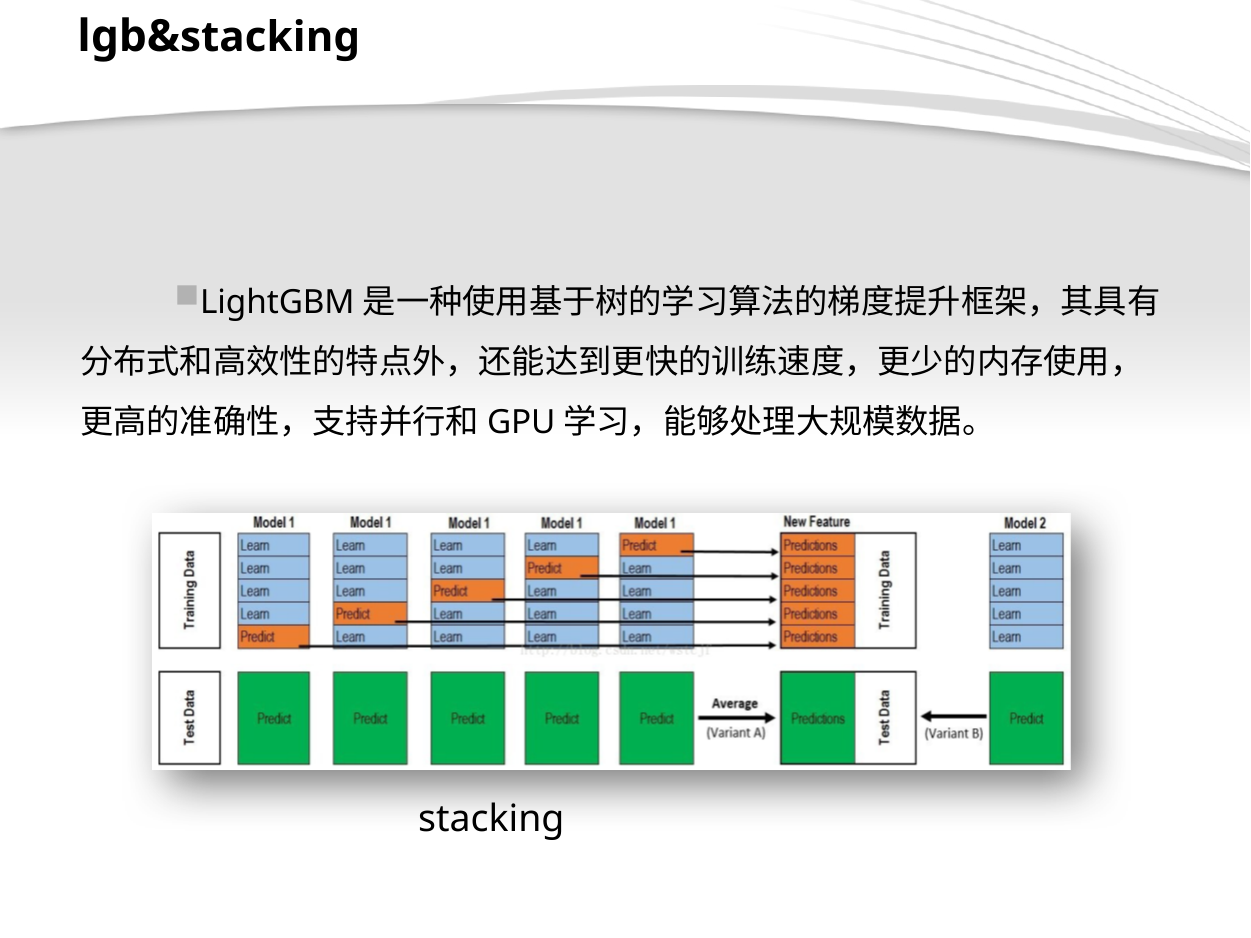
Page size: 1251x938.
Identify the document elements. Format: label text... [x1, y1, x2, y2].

title lgb&stacking [62, 0, 1188, 119]
text_box stacking [403, 786, 1090, 846]
picture [0, 0, 1250, 938]
text_box LightGBM是一种使用基于树的学习算法的梯度提升框架，其具有分布式和高效性的特点外，还能达到更快的训练速度，更少的内存使用，更高的准确性，支持并行和GPU学习，能够处理大规模数据。 [65, 252, 1192, 448]
